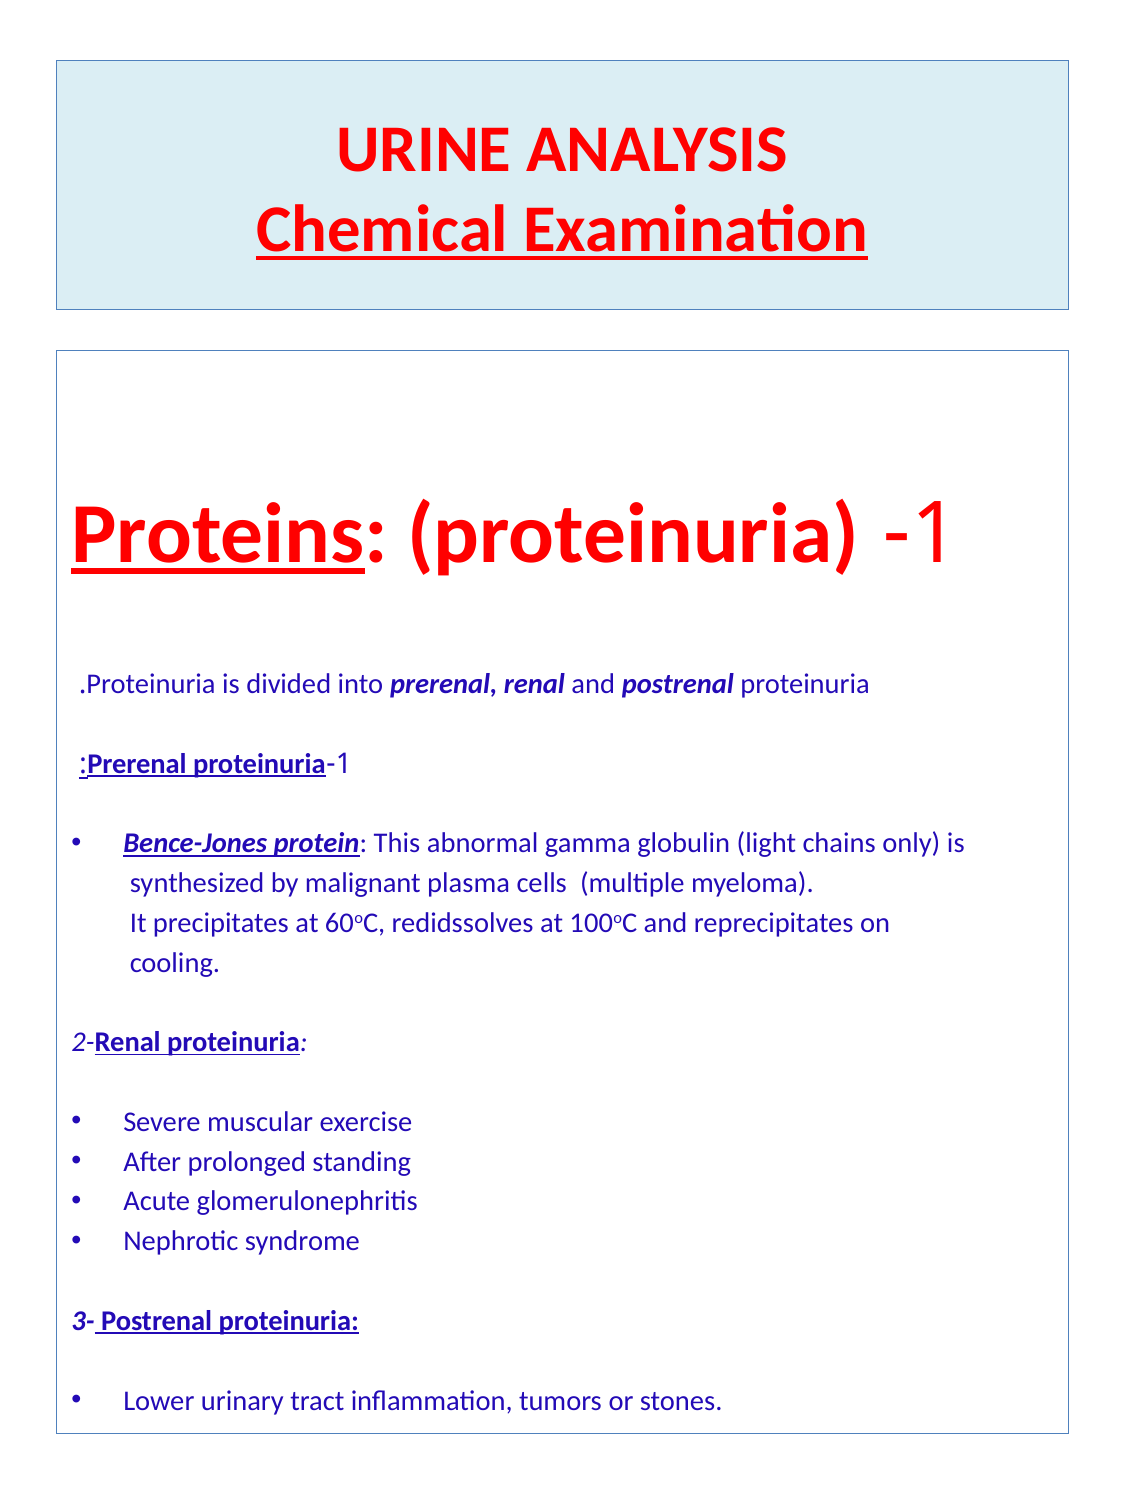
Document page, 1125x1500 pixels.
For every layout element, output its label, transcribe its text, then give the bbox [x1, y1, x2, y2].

list 1- Proteins: (proteinuria) Proteinuria is divided into prerenal, renal and postrenal proteinuria. 1-Prerenal proteinuria: Bence-Jones protein: This abnormal gamma globulin (light chains only) is synthesized by malignant plasma cells (multiple myeloma). It precipitates at 60oC, redidssolves at 100oC and reprecipitates on cooling. 2-Renal proteinuria: Severe muscular exercise After prolonged standing Acute glomerulonephritis Nephrotic syndrome 3- Postrenal proteinuria: Lower urinary tract inflammation, tumors or stones. [56, 350, 1069, 1434]
title URINE ANALYSIS Chemical Examination [56, 60, 1069, 310]
